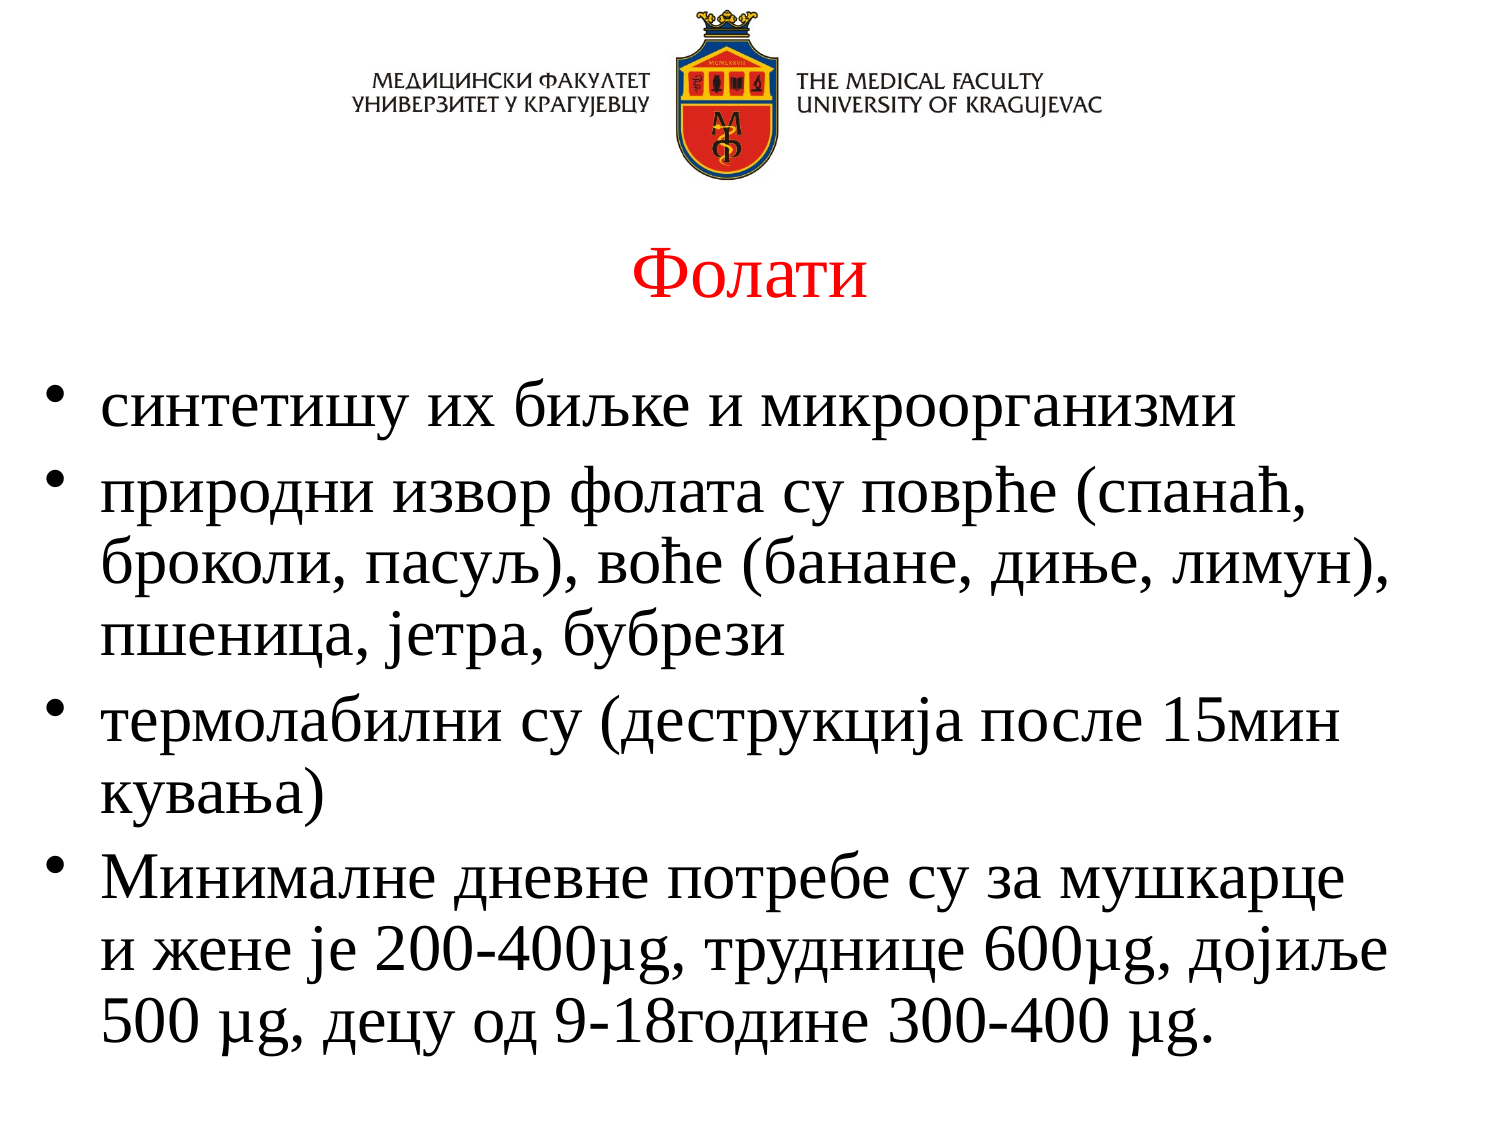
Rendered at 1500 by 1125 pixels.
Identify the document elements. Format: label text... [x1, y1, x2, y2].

title Фолати [74, 173, 1426, 362]
list синтетишу их биљке и микроорганизми природни извор фолата су поврће (спанаћ, броколи, пасуљ), воће (банане, диње, лимун), пшеница, јетра, бубрези термолабилни су (деструкција после 15мин кувања) Минималне дневне потребе су за мушкарце и жене је 200-400µg, труднице 600µg, дојиље 500 µg, децу од 9-18године 300-400 µg. [29, 361, 1414, 1100]
picture [328, 0, 1125, 173]
